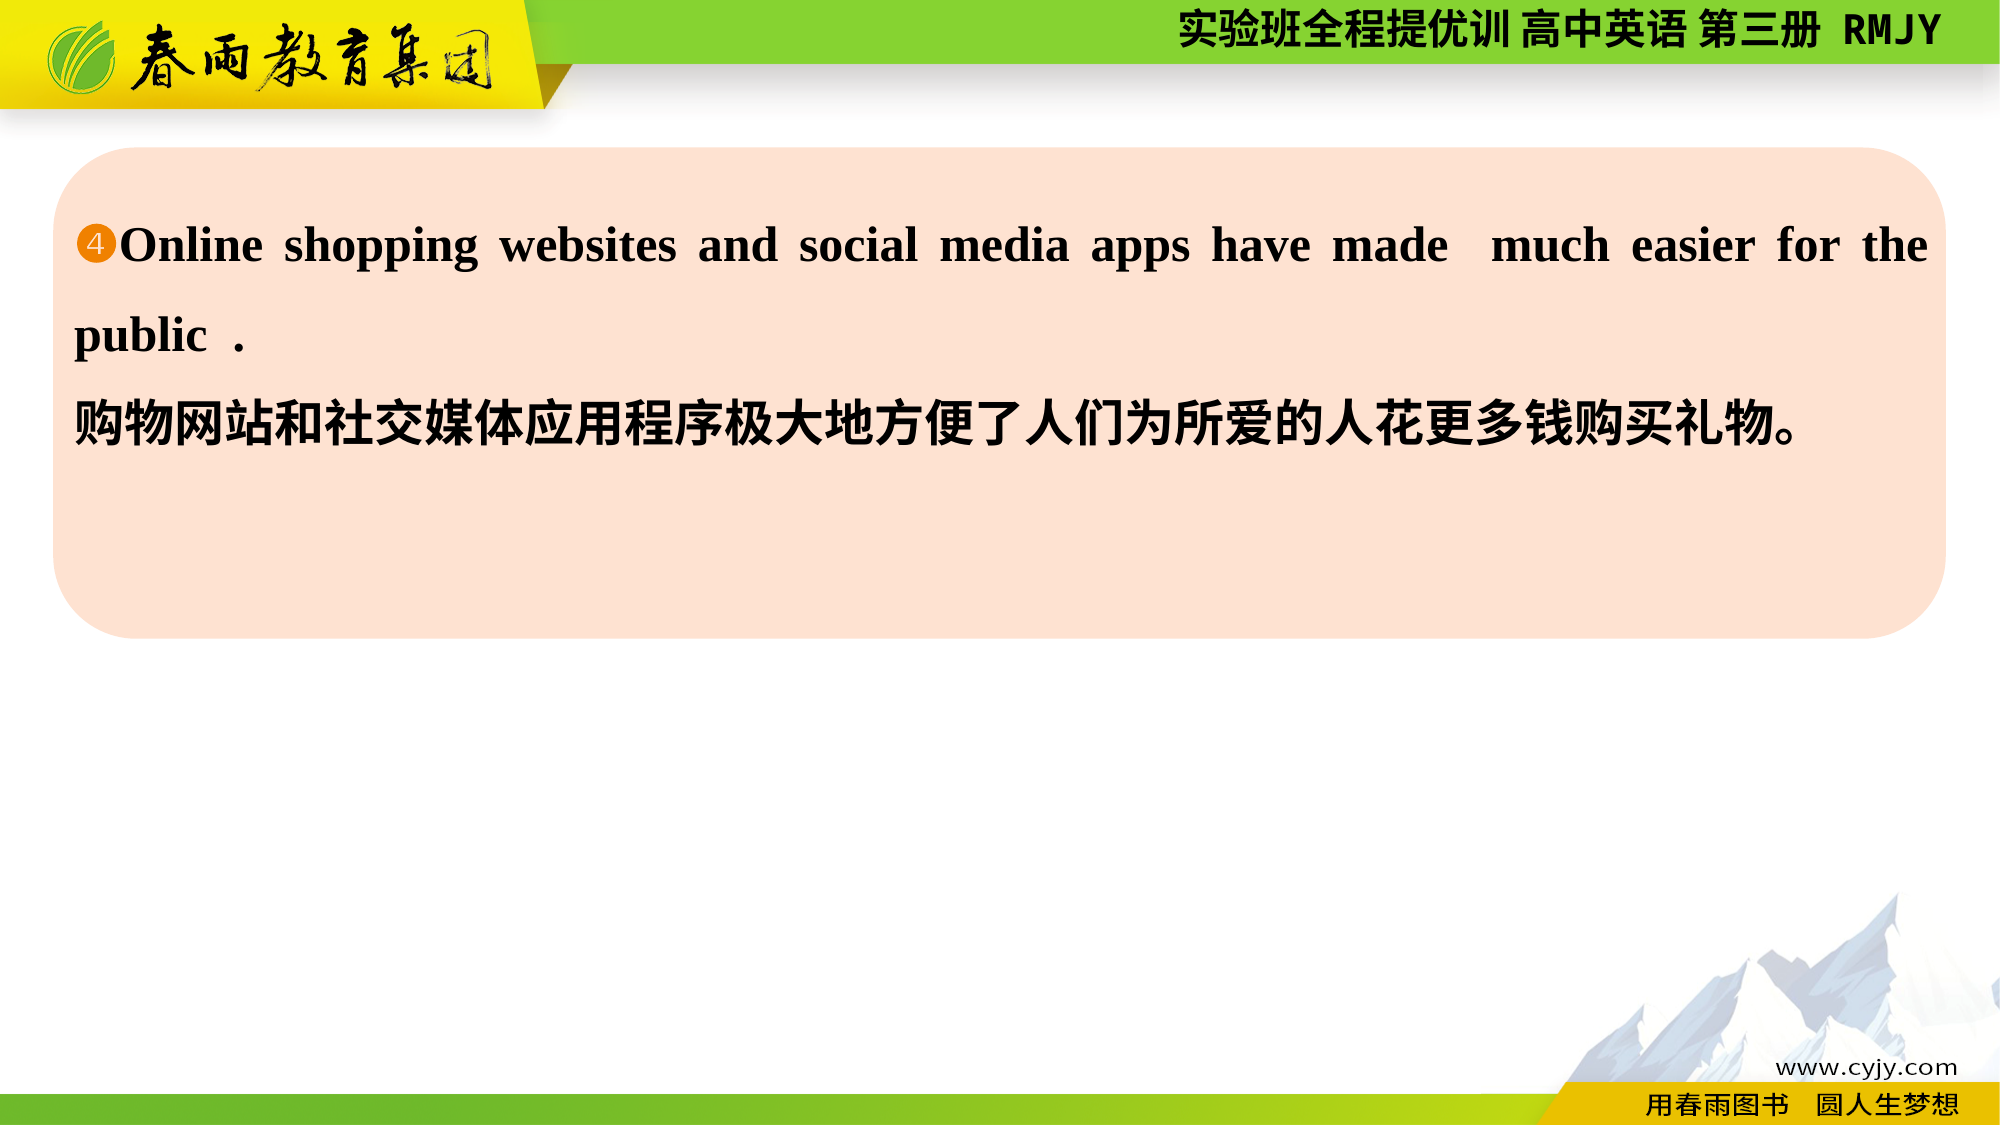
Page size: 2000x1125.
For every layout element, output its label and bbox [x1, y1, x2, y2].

picture [0, 0, 2000, 1125]
text_box [54, 148, 1945, 638]
